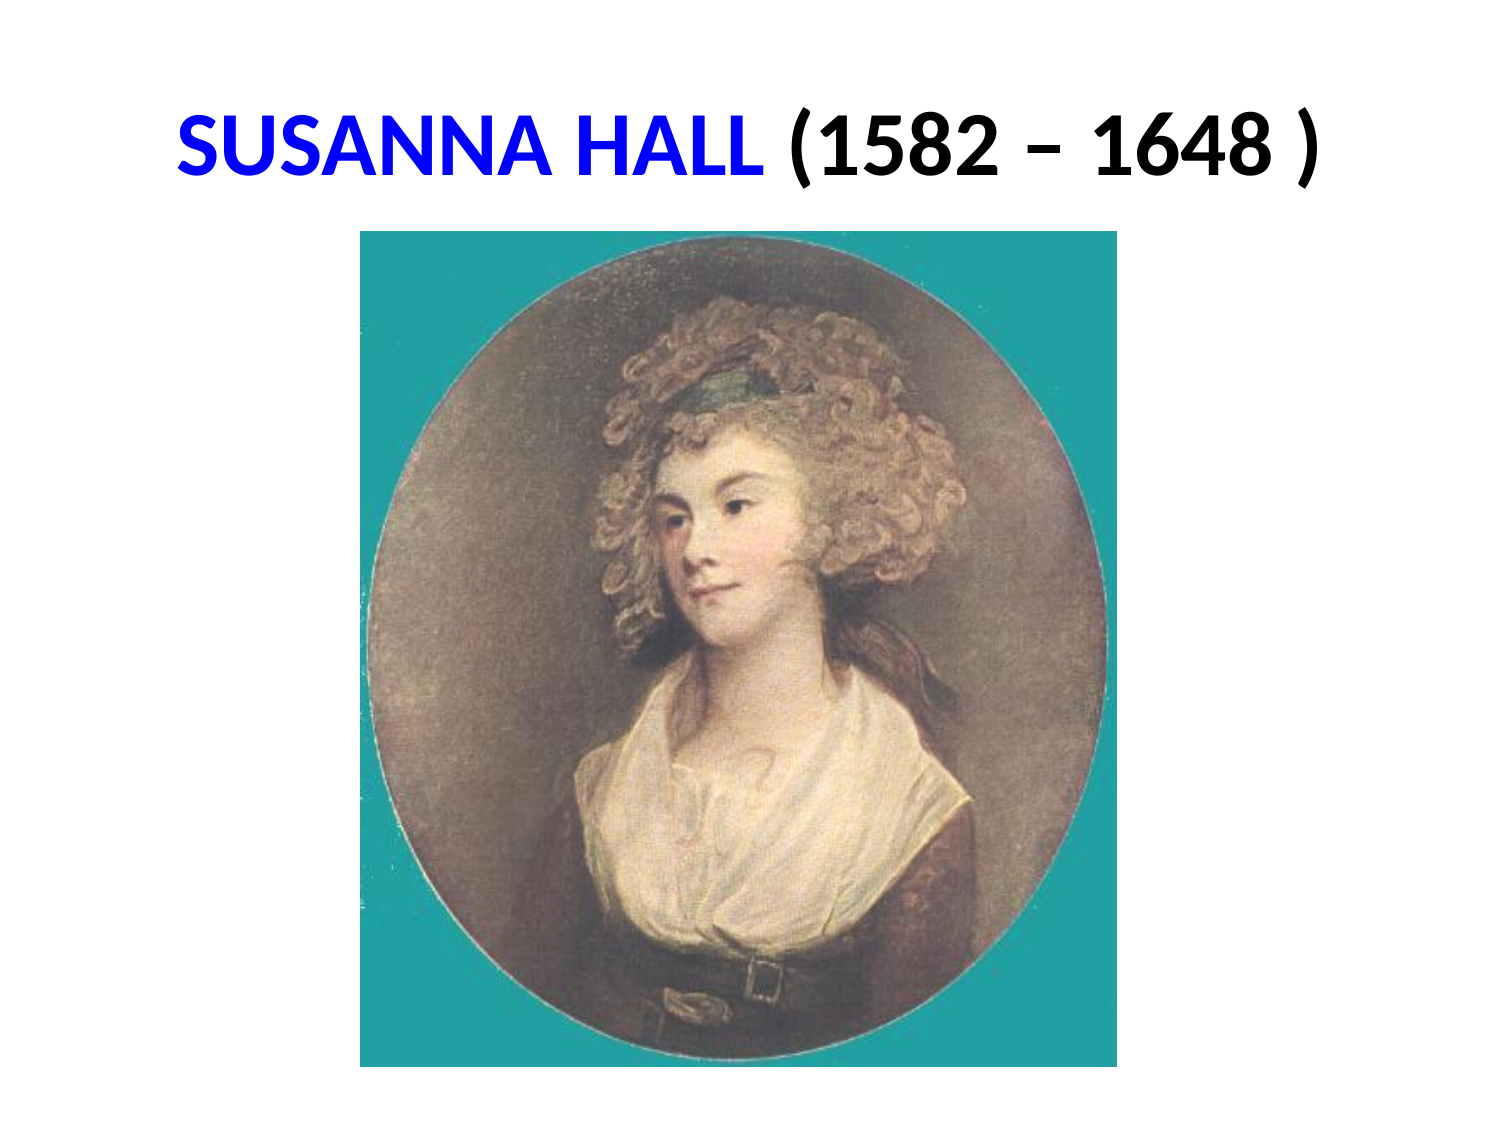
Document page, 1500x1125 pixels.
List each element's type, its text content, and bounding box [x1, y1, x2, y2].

title SUSANNA HALL (1582 – 1648 ) [74, 44, 1426, 233]
picture [359, 231, 1117, 1067]
